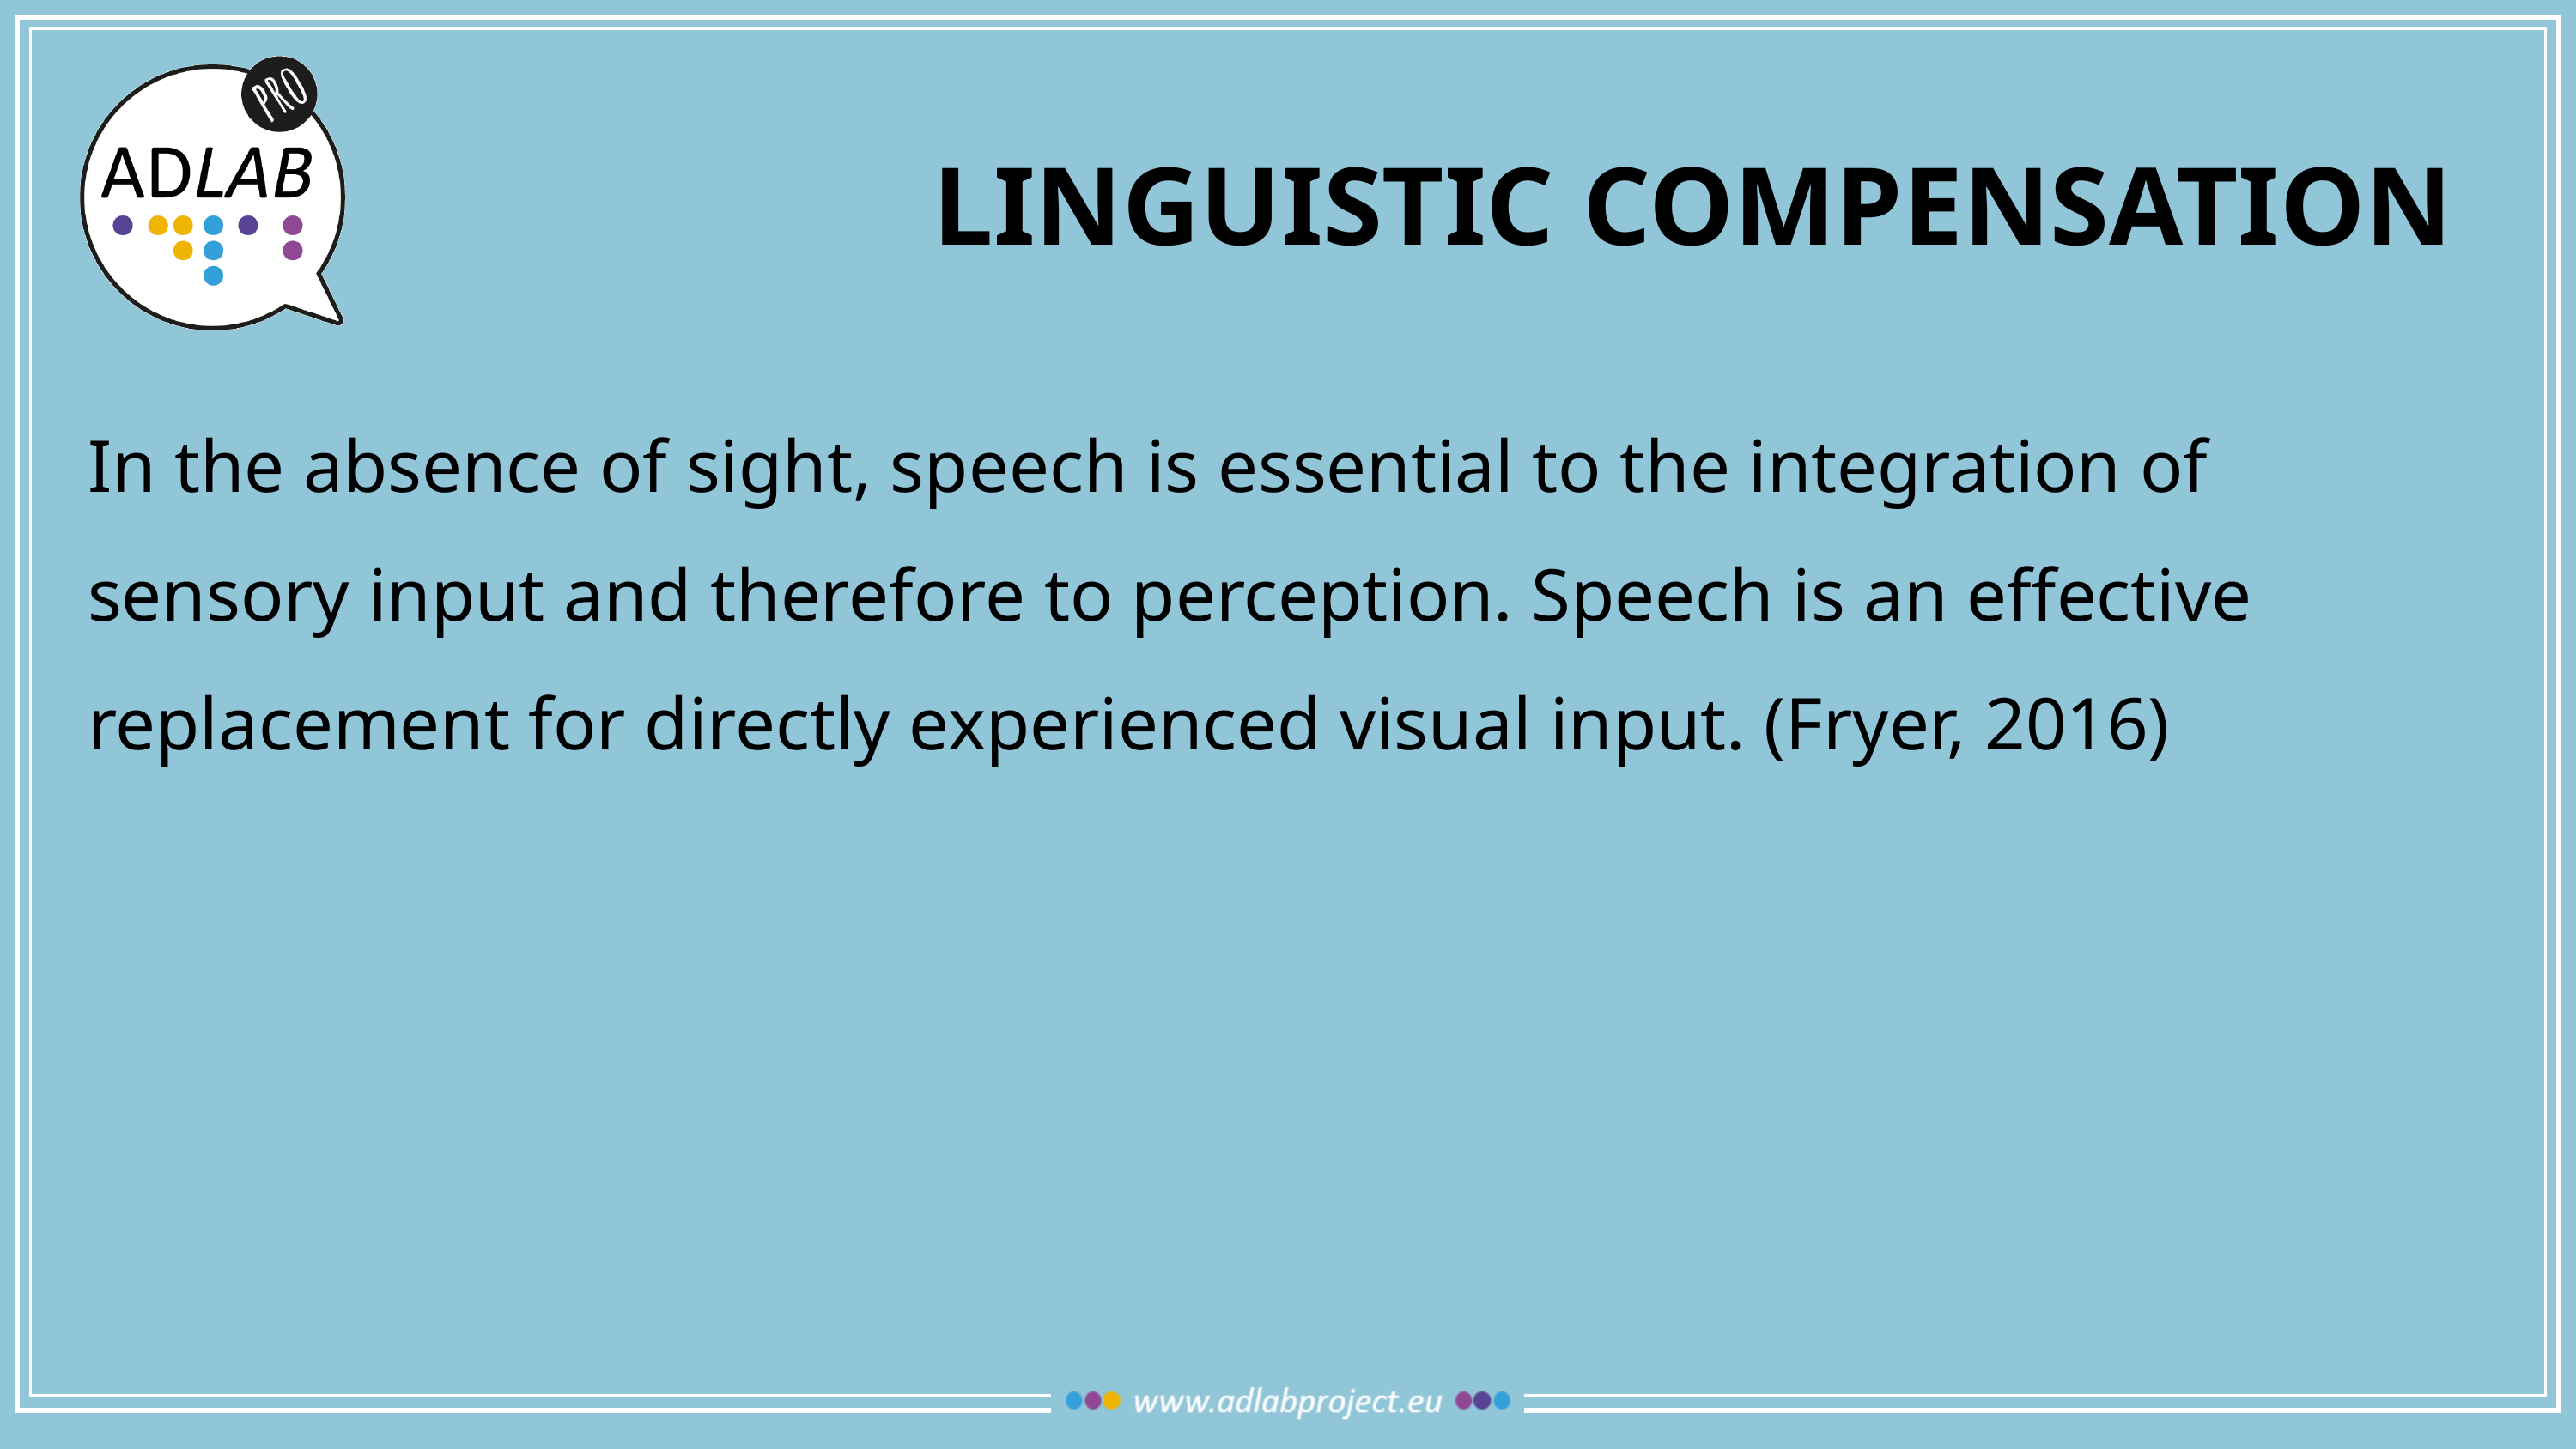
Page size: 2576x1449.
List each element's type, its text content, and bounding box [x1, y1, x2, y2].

picture [72, 49, 353, 330]
picture [1051, 1378, 1524, 1429]
title Linguistic compensation [384, 70, 2467, 351]
list In the absence of sight, speech is essential to the integration of sensory input and therefore to perception. Speech is an effective replacement for directly experienced visual input. (Fryer, 2016) [75, 371, 2501, 1122]
